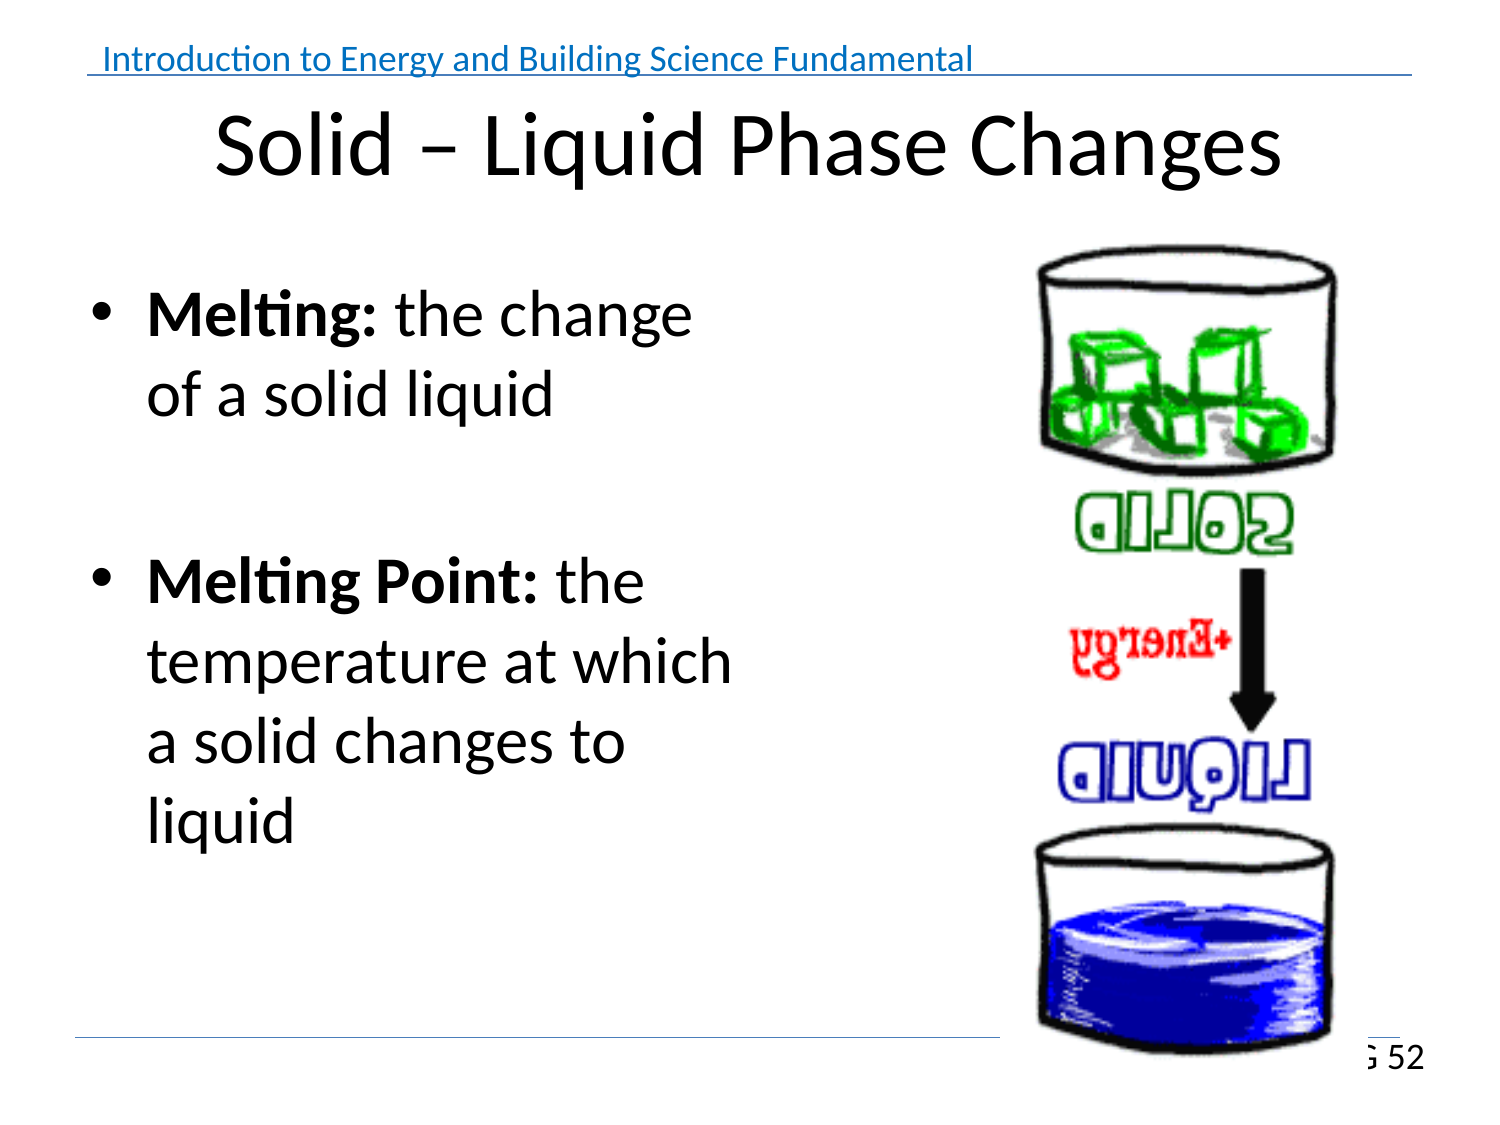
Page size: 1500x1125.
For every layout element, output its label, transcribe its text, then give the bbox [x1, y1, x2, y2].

title Solid – Liquid Phase Changes [75, 45, 1425, 233]
picture [999, 237, 1368, 1076]
list Melting: the change of a solid liquid Melting Point: the temperature at which a solid changes to liquid [75, 262, 750, 1005]
